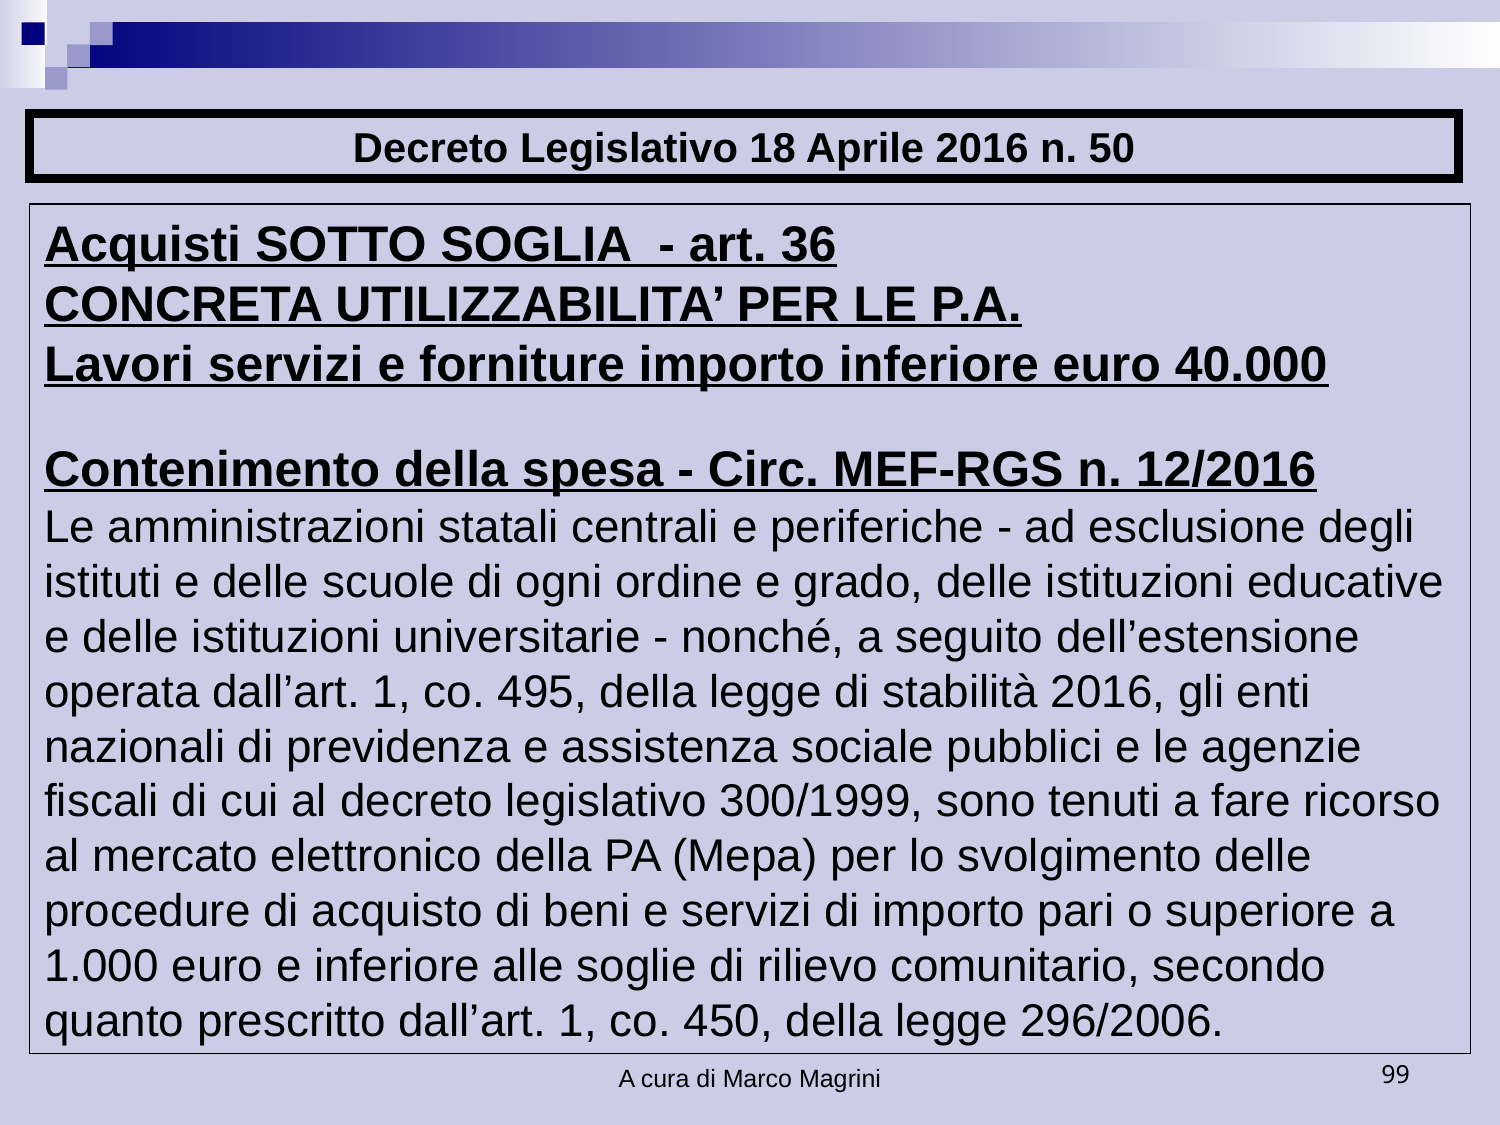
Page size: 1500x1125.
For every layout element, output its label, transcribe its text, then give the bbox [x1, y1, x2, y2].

text_box Decreto Legislativo 18 Aprile 2016 n. 50 [29, 113, 1459, 179]
footer A cura di Marco Magrini [512, 1025, 988, 1100]
text_box Acquisti SOTTO SOGLIA - art. 36 CONCRETA UTILIZZABILITA’ PER LE P.A. Lavori servizi e forniture importo inferiore euro 40.000 Contenimento della spesa - Circ. MEF-RGS n. 12/2016 Le amministrazioni statali centrali e periferiche - ad esclusione degli istituti e delle scuole di ogni ordine e grado, delle istituzioni educative e delle istituzioni universitarie - nonché, a seguito dell’estensione operata dall’art. 1, co. 495, della legge di stabilità 2016, gli enti nazionali di previdenza e assistenza sociale pubblici e le agenzie fiscali di cui al decreto legislativo 300/1999, sono tenuti a fare ricorso al mercato elettronico della PA (Mepa) per lo svolgimento delle procedure di acquisto di beni e servizi di importo pari o superiore a 1.000 euro e inferiore alle soglie di rilievo comunitario, secondo quanto prescritto dall’art. 1, co. 450, della legge 296/2006. [29, 203, 1471, 1054]
slide_number 99 [1074, 1025, 1425, 1100]
